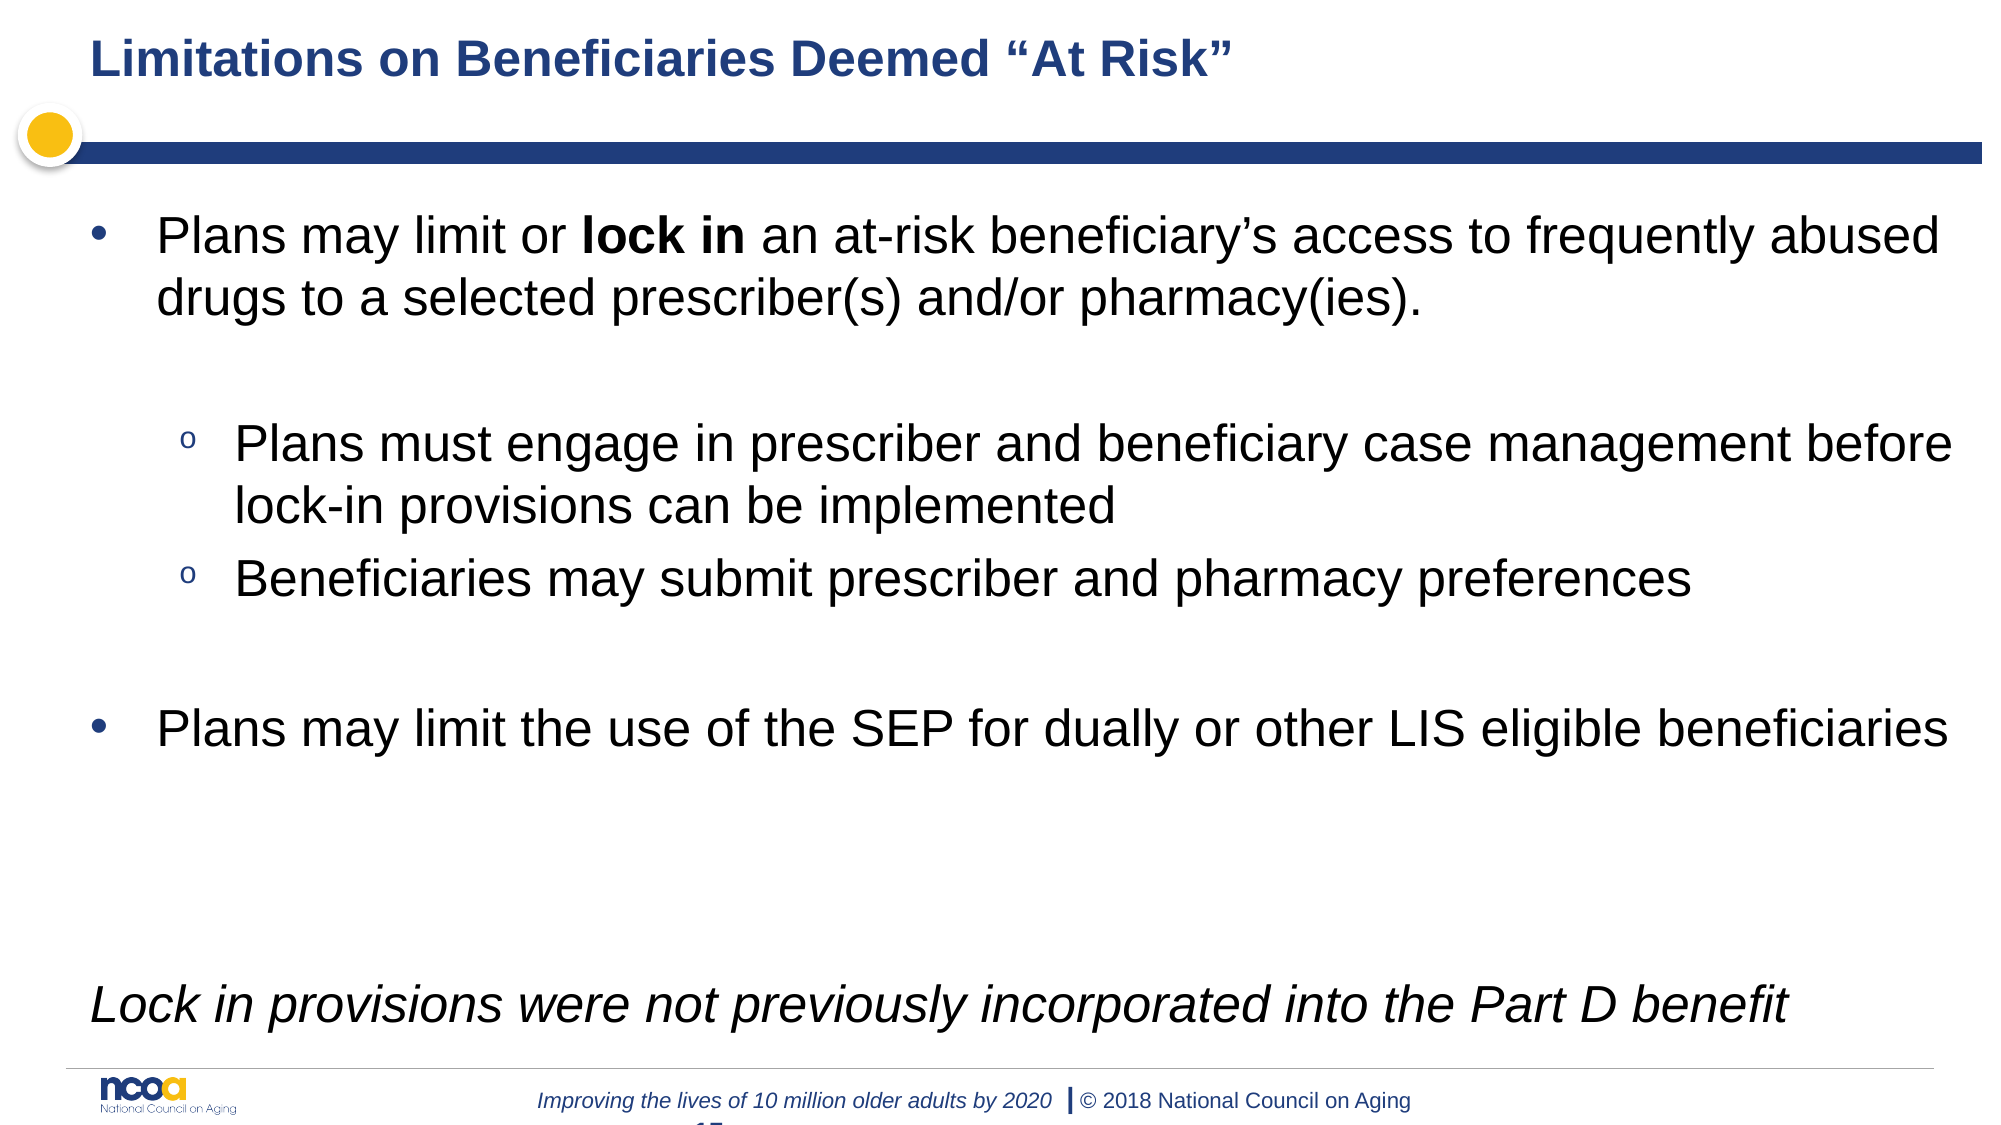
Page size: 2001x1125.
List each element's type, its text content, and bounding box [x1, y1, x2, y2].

picture [101, 1077, 236, 1115]
list Plans may limit or lock in an at-risk beneficiary’s access to frequently abused drugs to a selected prescriber(s) and/or pharmacy(ies). Plans must engage in prescriber and beneficiary case management before lock-in provisions can be implemented Beneficiaries may submit prescriber and pharmacy preferences Plans may limit the use of the SEP for dually or other LIS eligible beneficiaries Lock in provisions were not previously incorporated into the Part D benefit [75, 194, 1982, 1048]
title Limitations on Beneficiaries Deemed “At Risk” [74, 17, 1982, 158]
